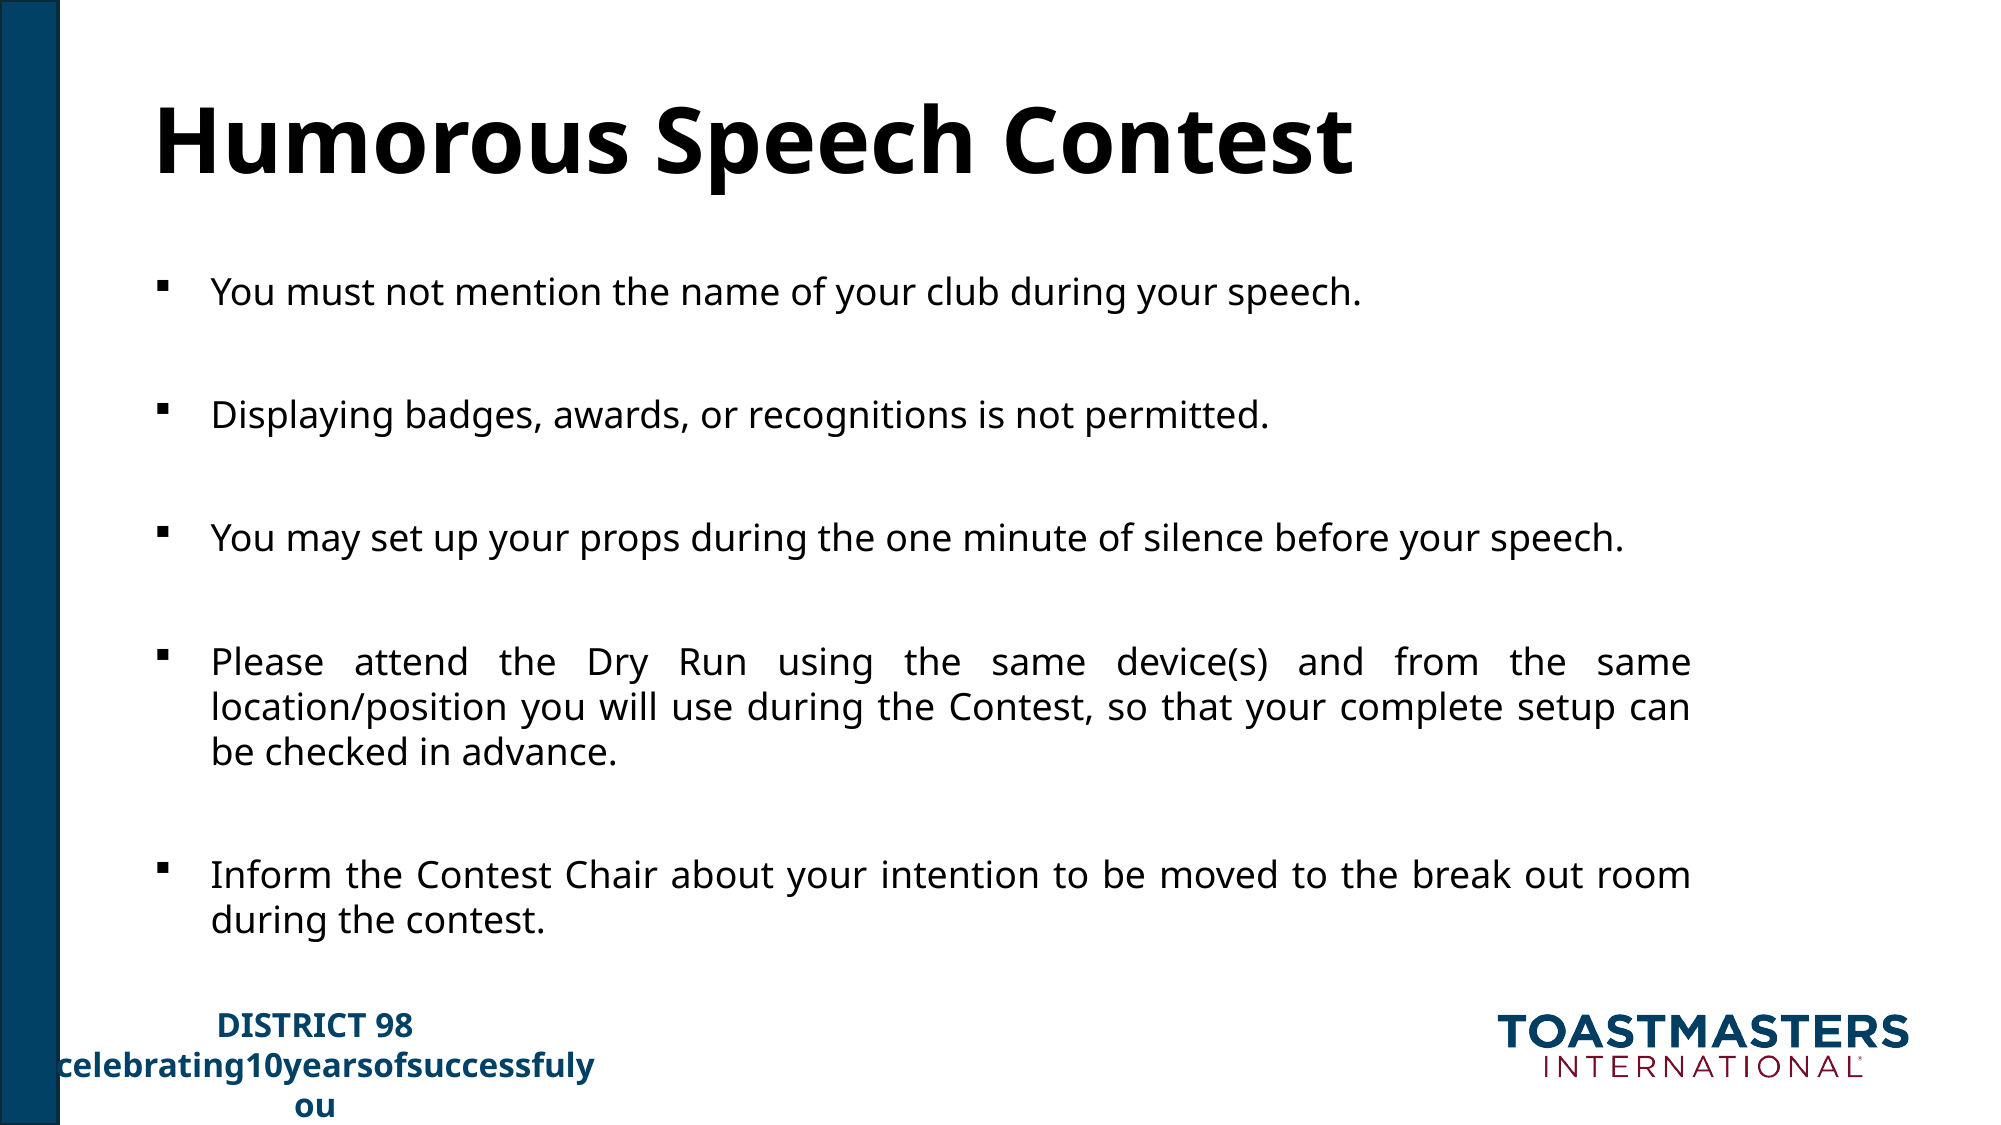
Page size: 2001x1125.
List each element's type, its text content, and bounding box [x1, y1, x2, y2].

list You must not mention the name of your club during your speech. Displaying badges, awards, or recognitions is not permitted. You may set up your props during the one minute of silence before your speech. Please attend the Dry Run using the same device(s) and from the same location/position you will use during the Contest, so that your complete setup can be checked in advance. Inform the Contest Chair about your intention to be moved to the break out room during the contest. [137, 260, 1708, 950]
text_box DISTRICT 98 #celebrating10yearsofsuccessfulyou [10, 996, 620, 1125]
title Humorous Speech Contest [137, 59, 1944, 229]
picture [1383, 631, 2000, 1125]
text_box [0, 0, 60, 1125]
